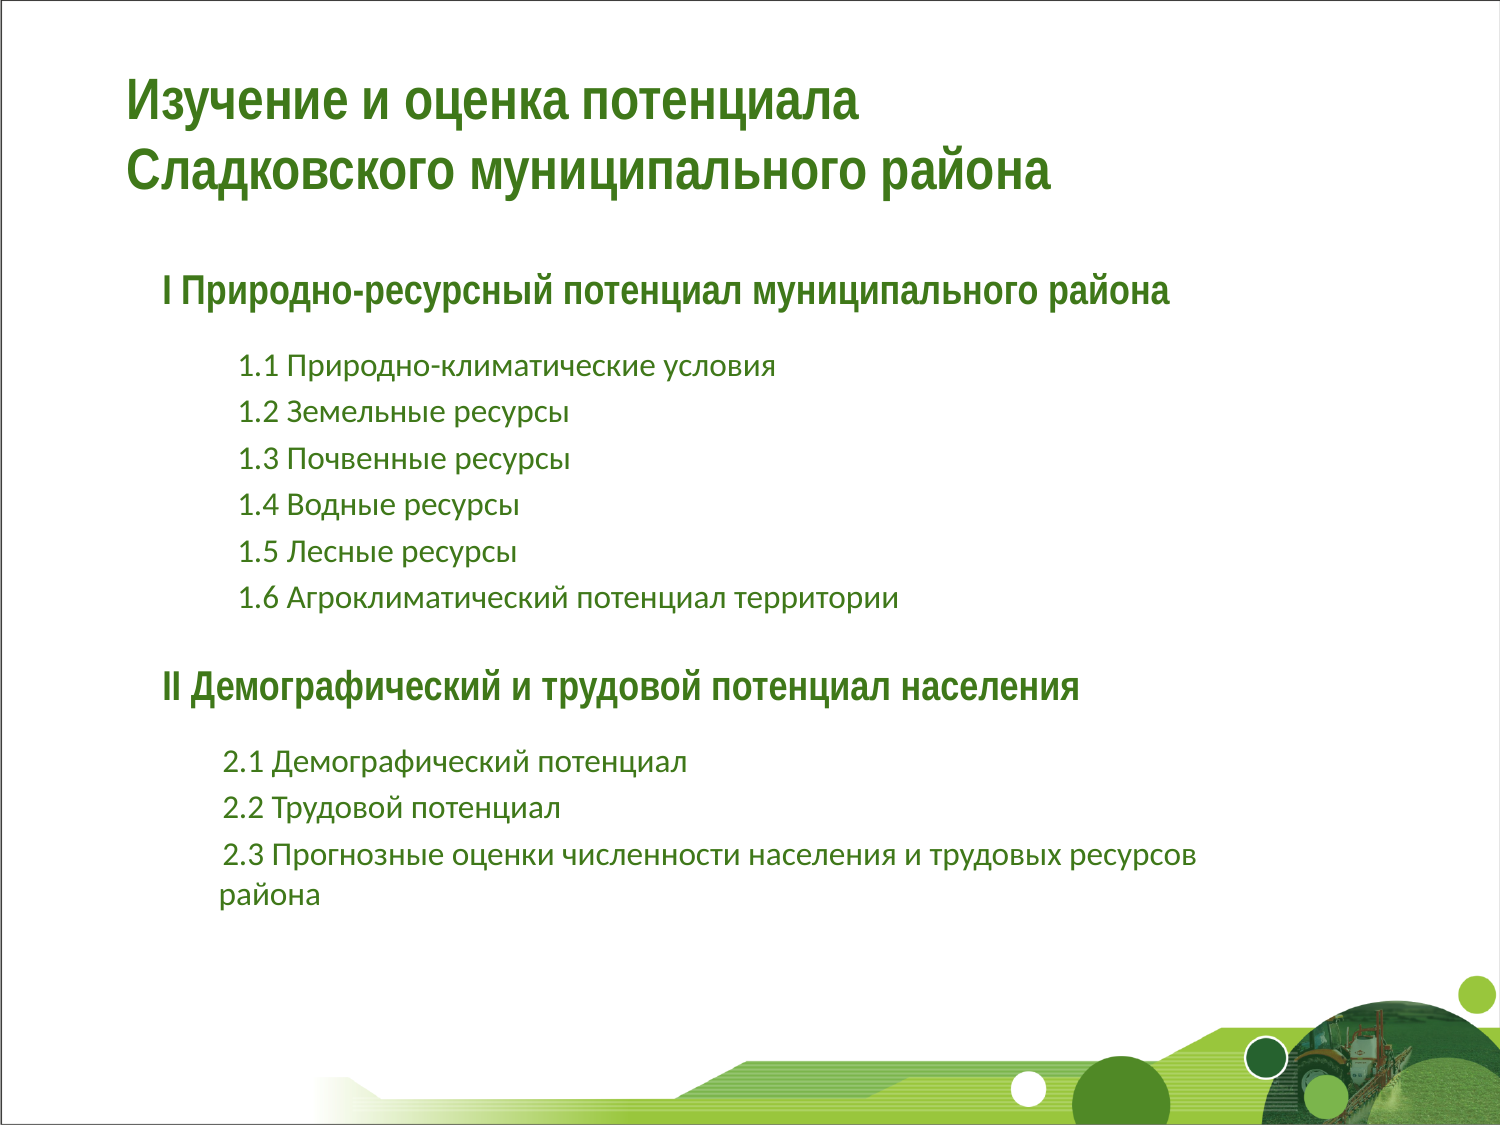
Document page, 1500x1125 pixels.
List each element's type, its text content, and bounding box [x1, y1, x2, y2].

text_box I Природно-ресурсный потенциал муниципального района 1.1 Природно-климатические условия 1.2 Земельные ресурсы 1.3 Почвенные ресурсы 1.4 Водные ресурсы 1.5 Лесные ресурсы 1.6 Агроклиматический потенциал территории II Демографический и трудовой потенциал населения 2.1 Демографический потенциал 2.2 Трудовой потенциал 2.3 Прогнозные оценки численности населения и трудовых ресурсов района [147, 255, 1288, 950]
picture [0, 0, 1500, 1125]
text_box Изучение и оценка потенциала Сладковского муниципального района [112, 53, 1355, 209]
